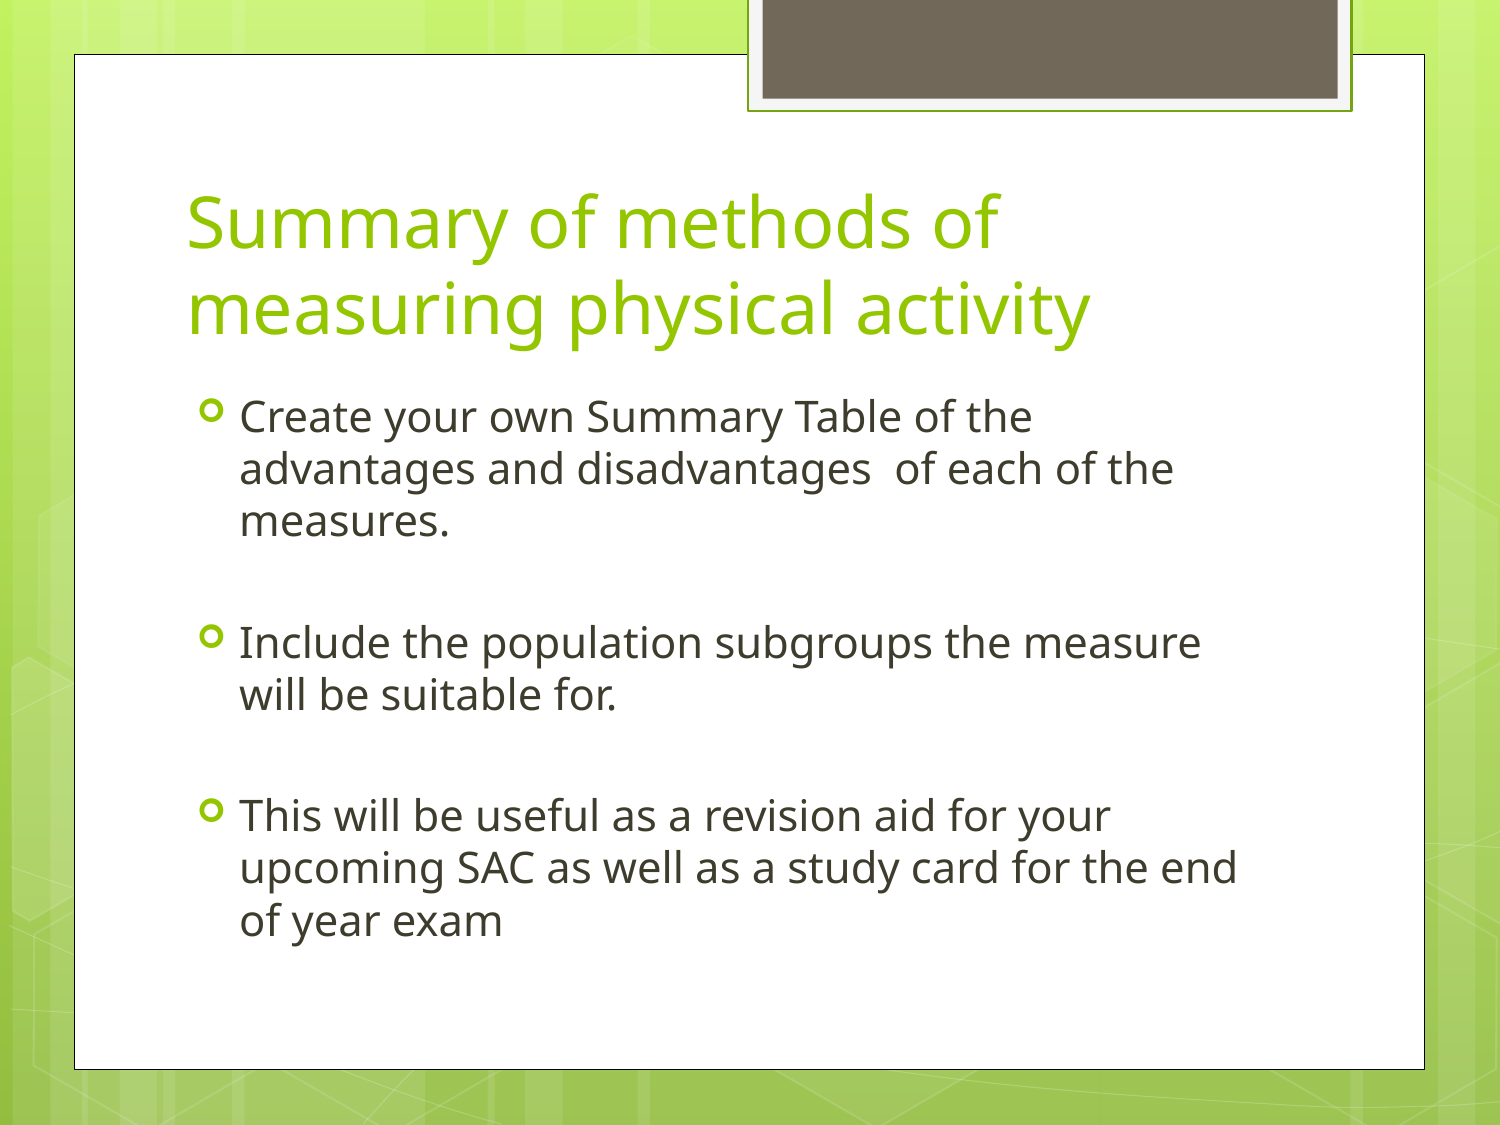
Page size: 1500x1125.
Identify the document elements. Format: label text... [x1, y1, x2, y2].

list Create your own Summary Table of the advantages and disadvantages of each of the measures. Include the population subgroups the measure will be suitable for. This will be useful as a revision aid for your upcoming SAC as well as a study card for the end of year exam [171, 381, 1283, 957]
title Summary of methods of measuring physical activity [171, 168, 1324, 357]
